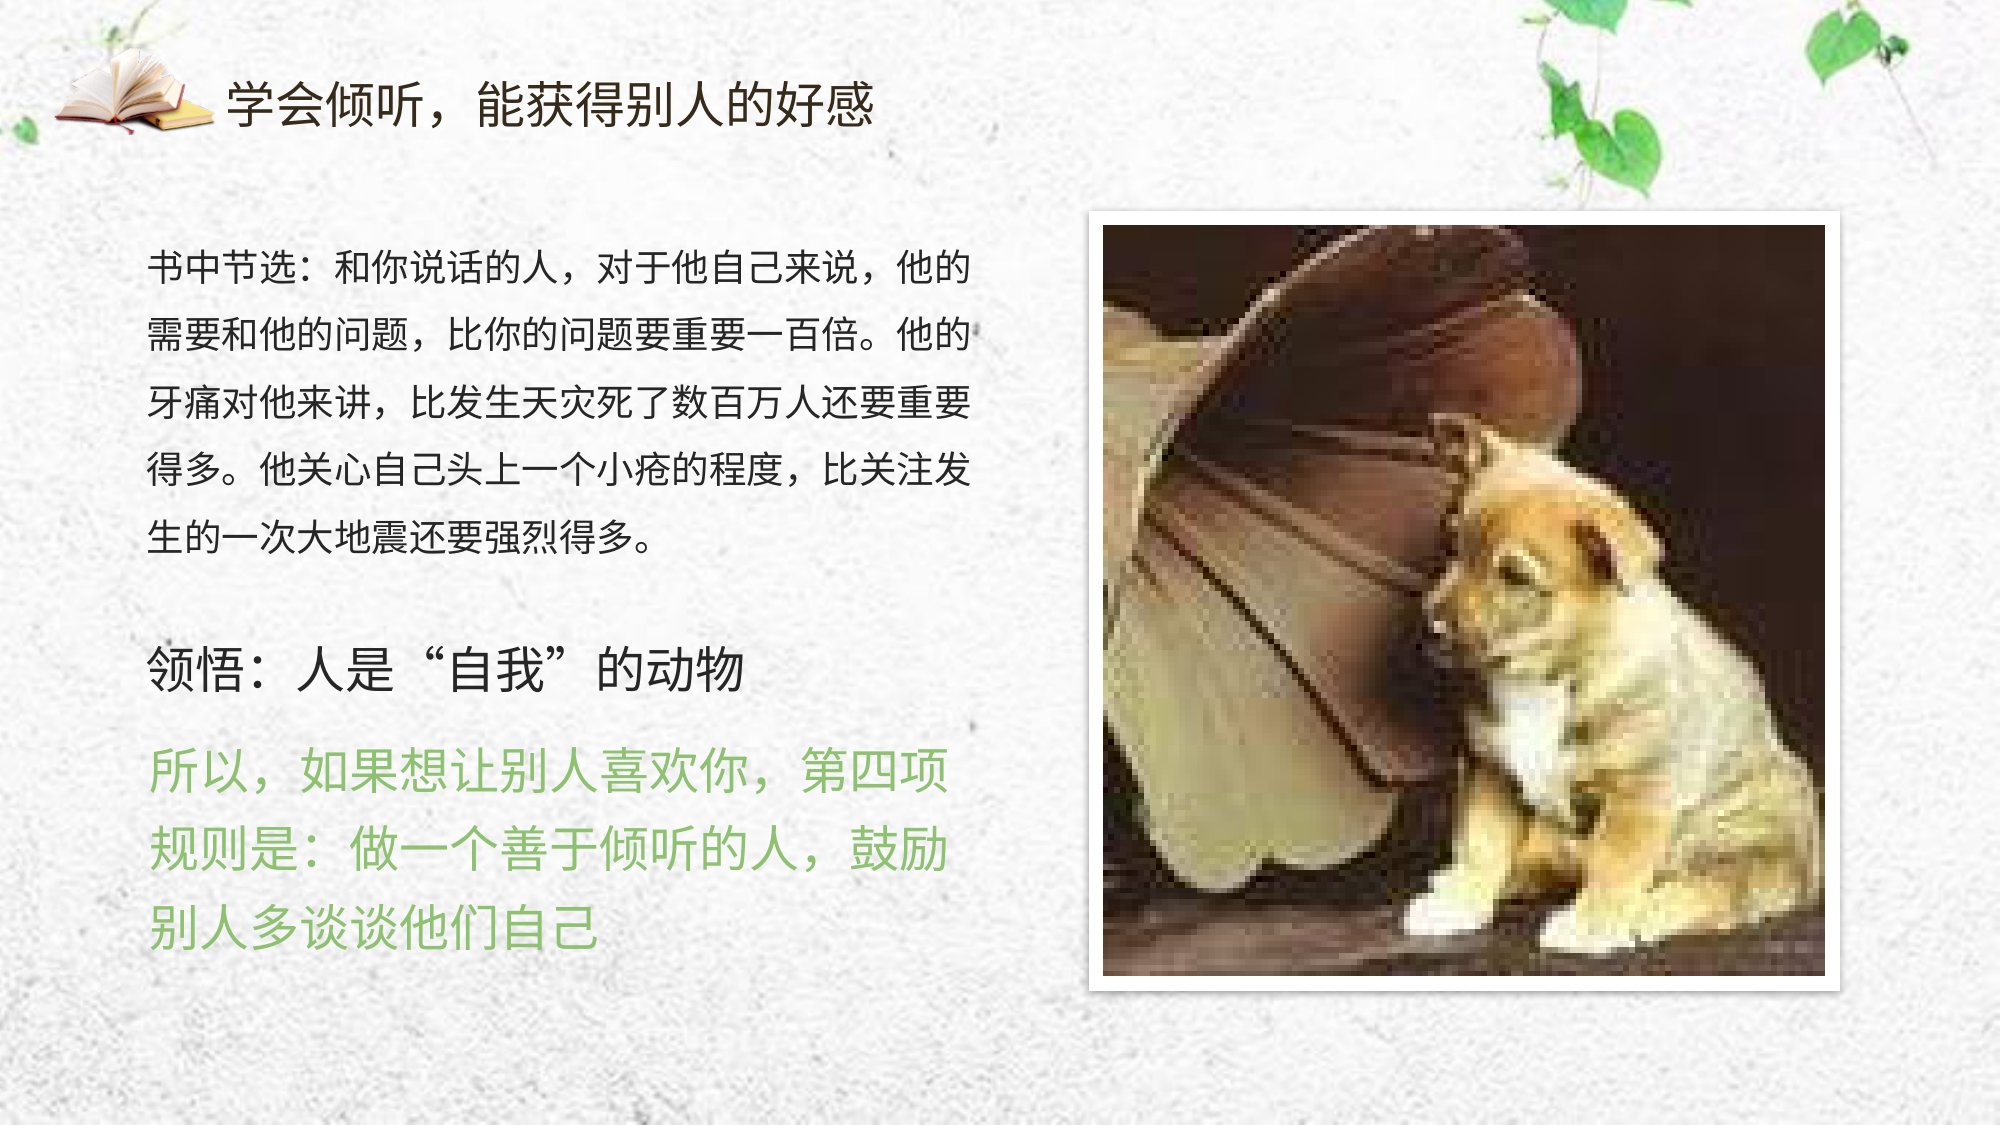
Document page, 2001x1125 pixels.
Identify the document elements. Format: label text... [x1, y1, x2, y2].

text_box 学会倾听，能获得别人的好感 [210, 66, 1068, 159]
picture [0, 0, 2000, 1125]
text_box 所以，如果想让别人喜欢你，第四项规则是：做一个善于倾听的人，鼓励别人多谈谈他们自己 [135, 714, 989, 964]
text_box 领悟：人是“自我”的动物 [130, 600, 934, 821]
text_box 书中节选：和你说话的人，对于他自己来说，他的需要和他的问题，比你的问题要重要一百倍。他的牙痛对他来讲，比发生天灾死了数百万人还要重要得多。他关心自己头上一个小疮的程度，比关注发生的一次大地震还要强烈得多。 [132, 213, 989, 566]
